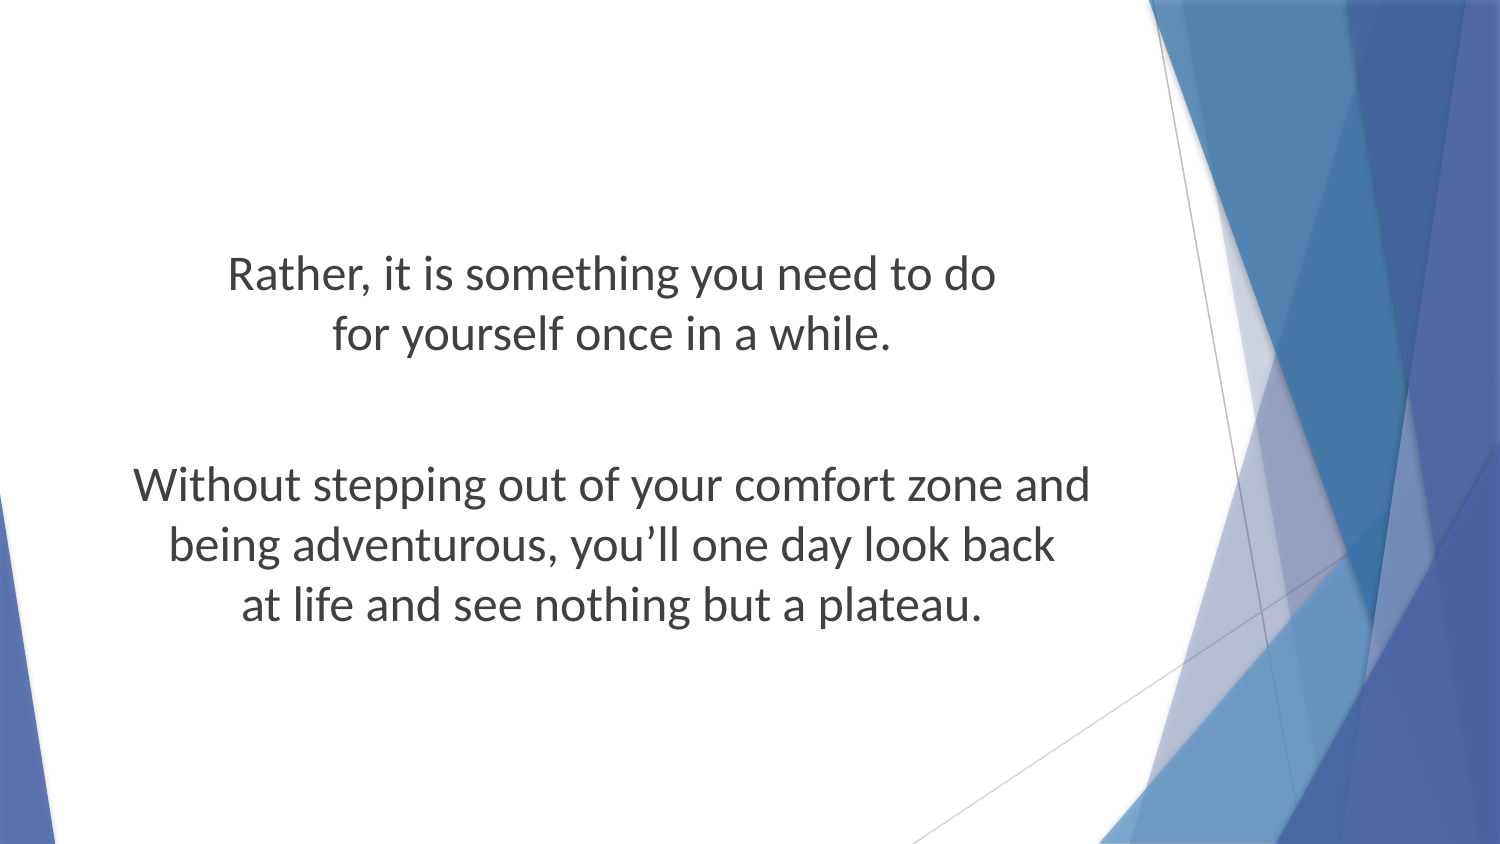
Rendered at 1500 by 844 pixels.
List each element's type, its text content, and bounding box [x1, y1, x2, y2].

list Rather, it is something you need to do for yourself once in a while. Without stepping out of your comfort zone and being adventurous, you’ll one day look back at life and see nothing but a plateau. [83, 232, 1141, 635]
